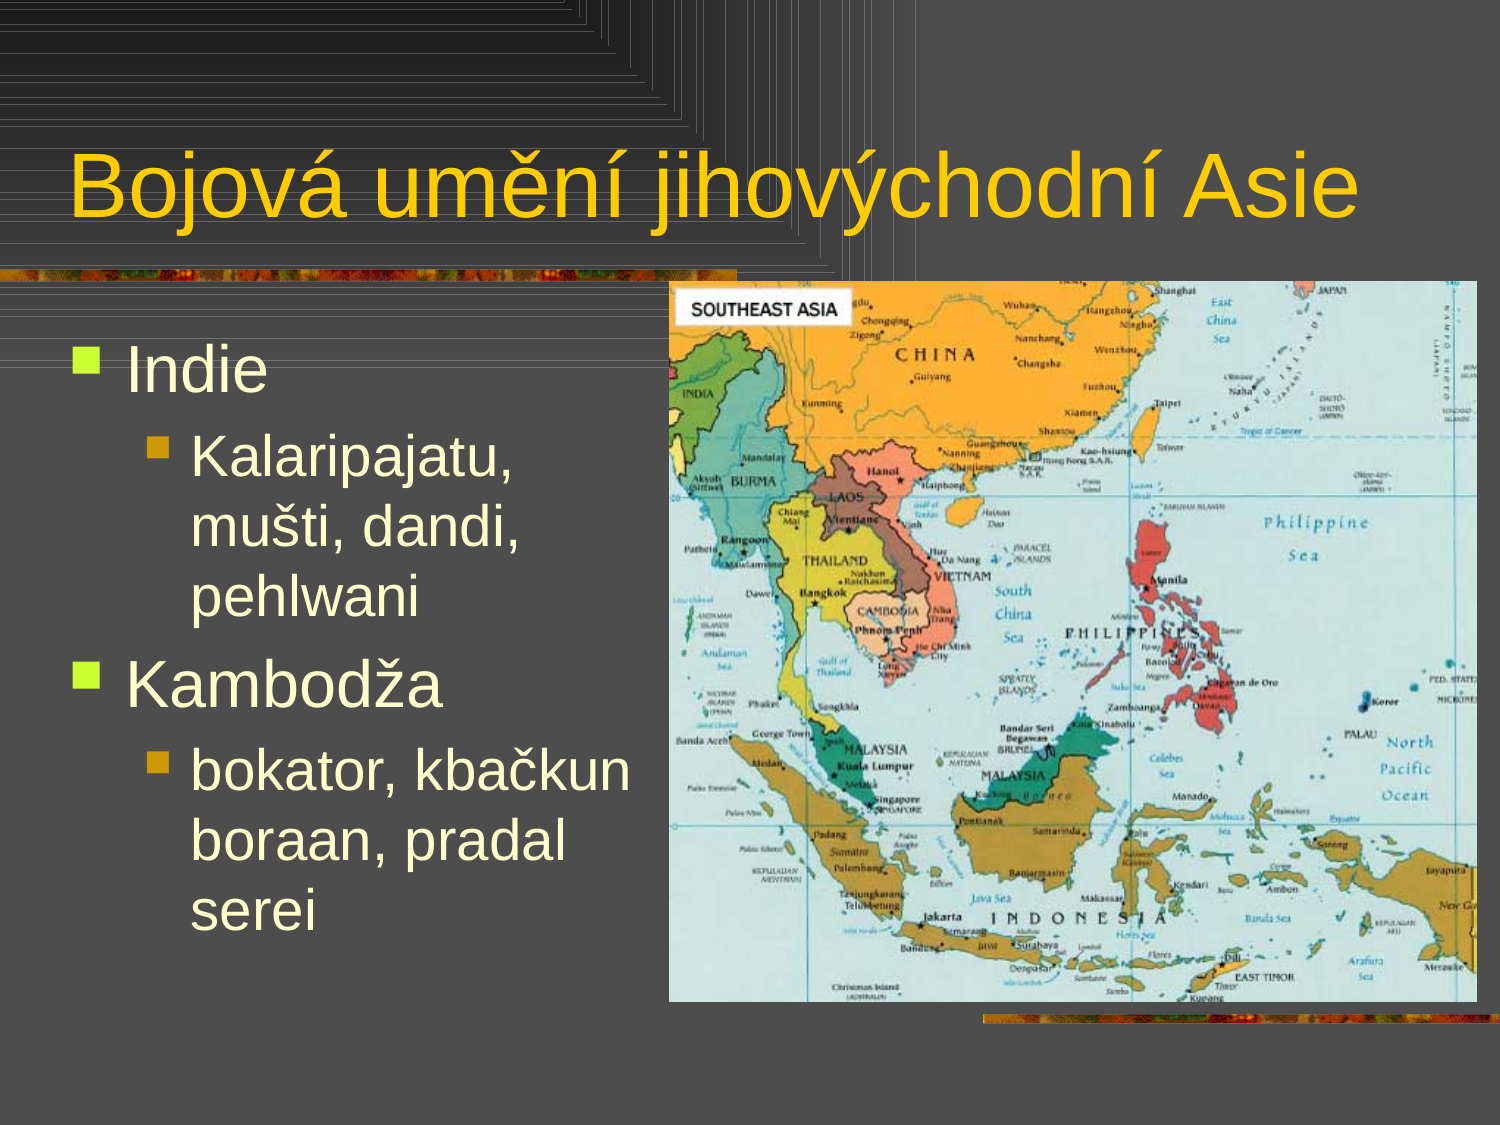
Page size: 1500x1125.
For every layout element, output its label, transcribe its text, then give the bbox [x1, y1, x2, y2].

picture [0, 268, 1477, 1002]
list Indie Kalaripajatu, mušti, dandi, pehlwani Kambodža bokator, kbačkun boraan, pradal serei [53, 318, 664, 994]
title Bojová umění jihovýchodní Asie [51, 118, 1470, 244]
picture [983, 1013, 1500, 1026]
